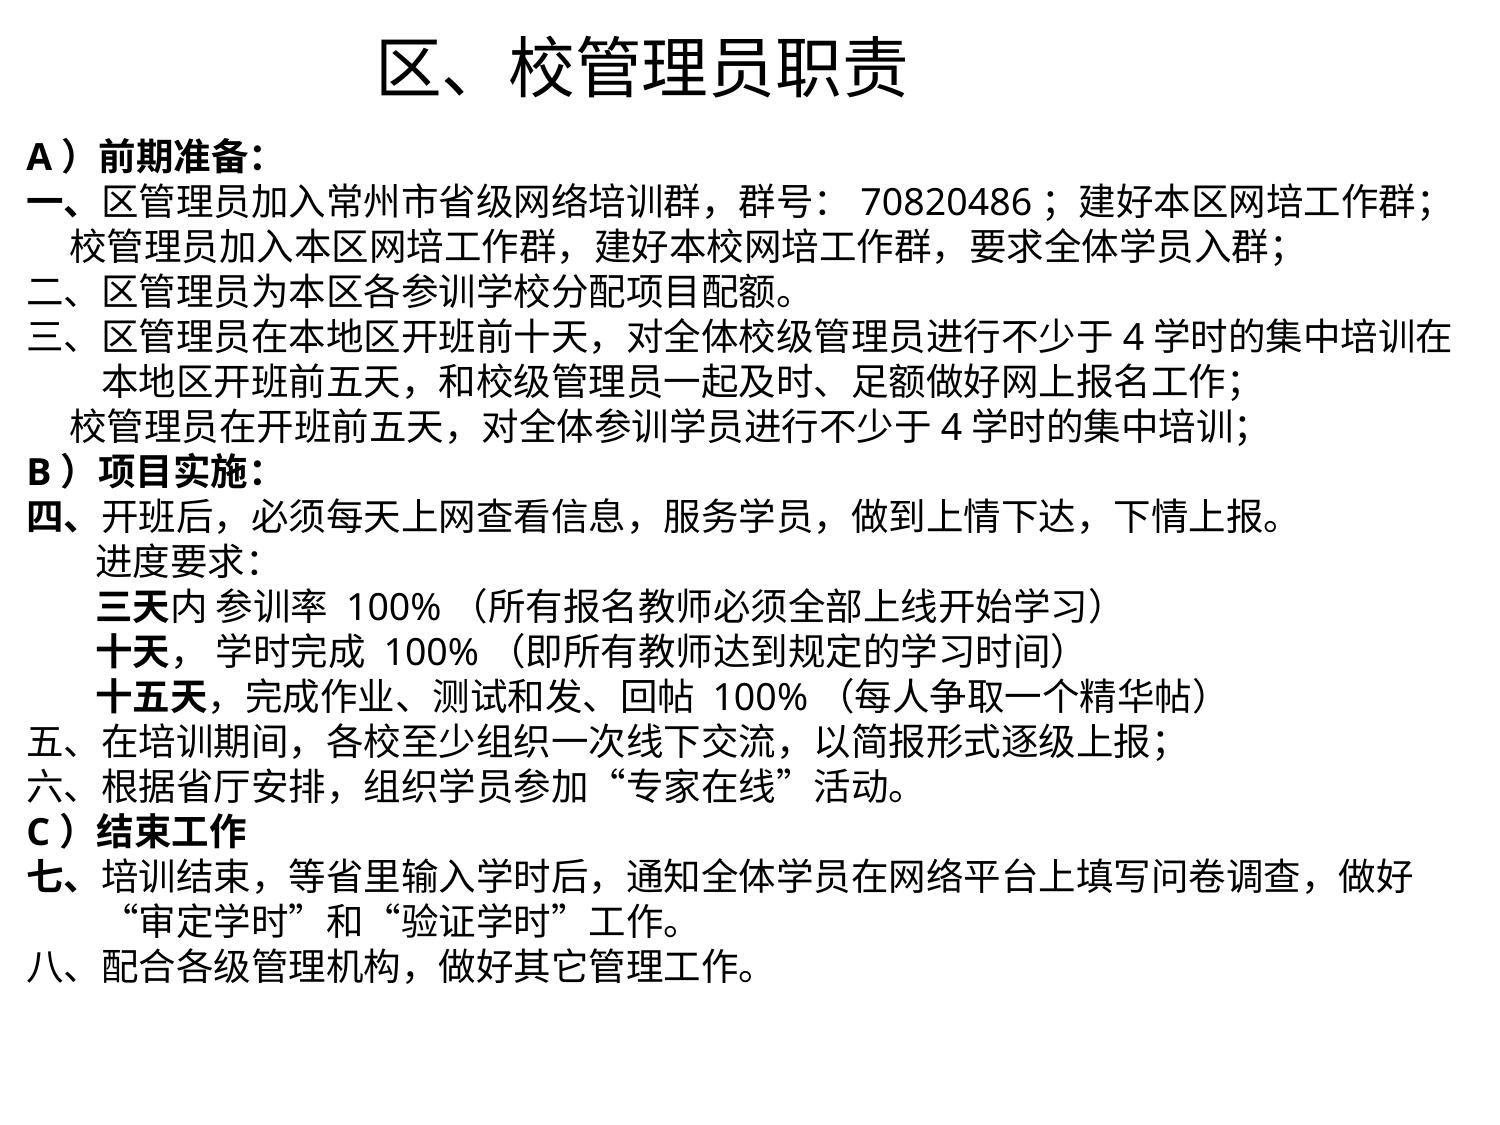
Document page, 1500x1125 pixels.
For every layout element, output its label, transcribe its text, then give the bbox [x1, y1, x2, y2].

text_box A）前期准备： 一、区管理员加入常州市省级网络培训群，群号：70820486；建好本区网培工作群； 校管理员加入本区网培工作群，建好本校网培工作群，要求全体学员入群； 二、区管理员为本区各参训学校分配项目配额。 三、区管理员在本地区开班前十天，对全体校级管理员进行不少于4学时的集中培训在本地区开班前五天，和校级管理员一起及时、足额做好网上报名工作； 校管理员在开班前五天，对全体参训学员进行不少于4学时的集中培训； B）项目实施： 四、开班后，必须每天上网查看信息，服务学员，做到上情下达，下情上报。 进度要求： 三天内 参训率 100%（所有报名教师必须全部上线开始学习） 十天， 学时完成 100%（即所有教师达到规定的学习时间） 十五天，完成作业、测试和发、回帖 100%（每人争取一个精华帖） 五、在培训期间，各校至少组织一次线下交流，以简报形式逐级上报； 六、根据省厅安排，组织学员参加“专家在线”活动。 C）结束工作 七、培训结束，等省里输入学时后，通知全体学员在网络平台上填写问卷调查，做好 “审定学时”和“验证学时”工作。 八、配合各级管理机构，做好其它管理工作。 [11, 125, 1471, 996]
text_box 区、校管理员职责 [360, 18, 1140, 114]
